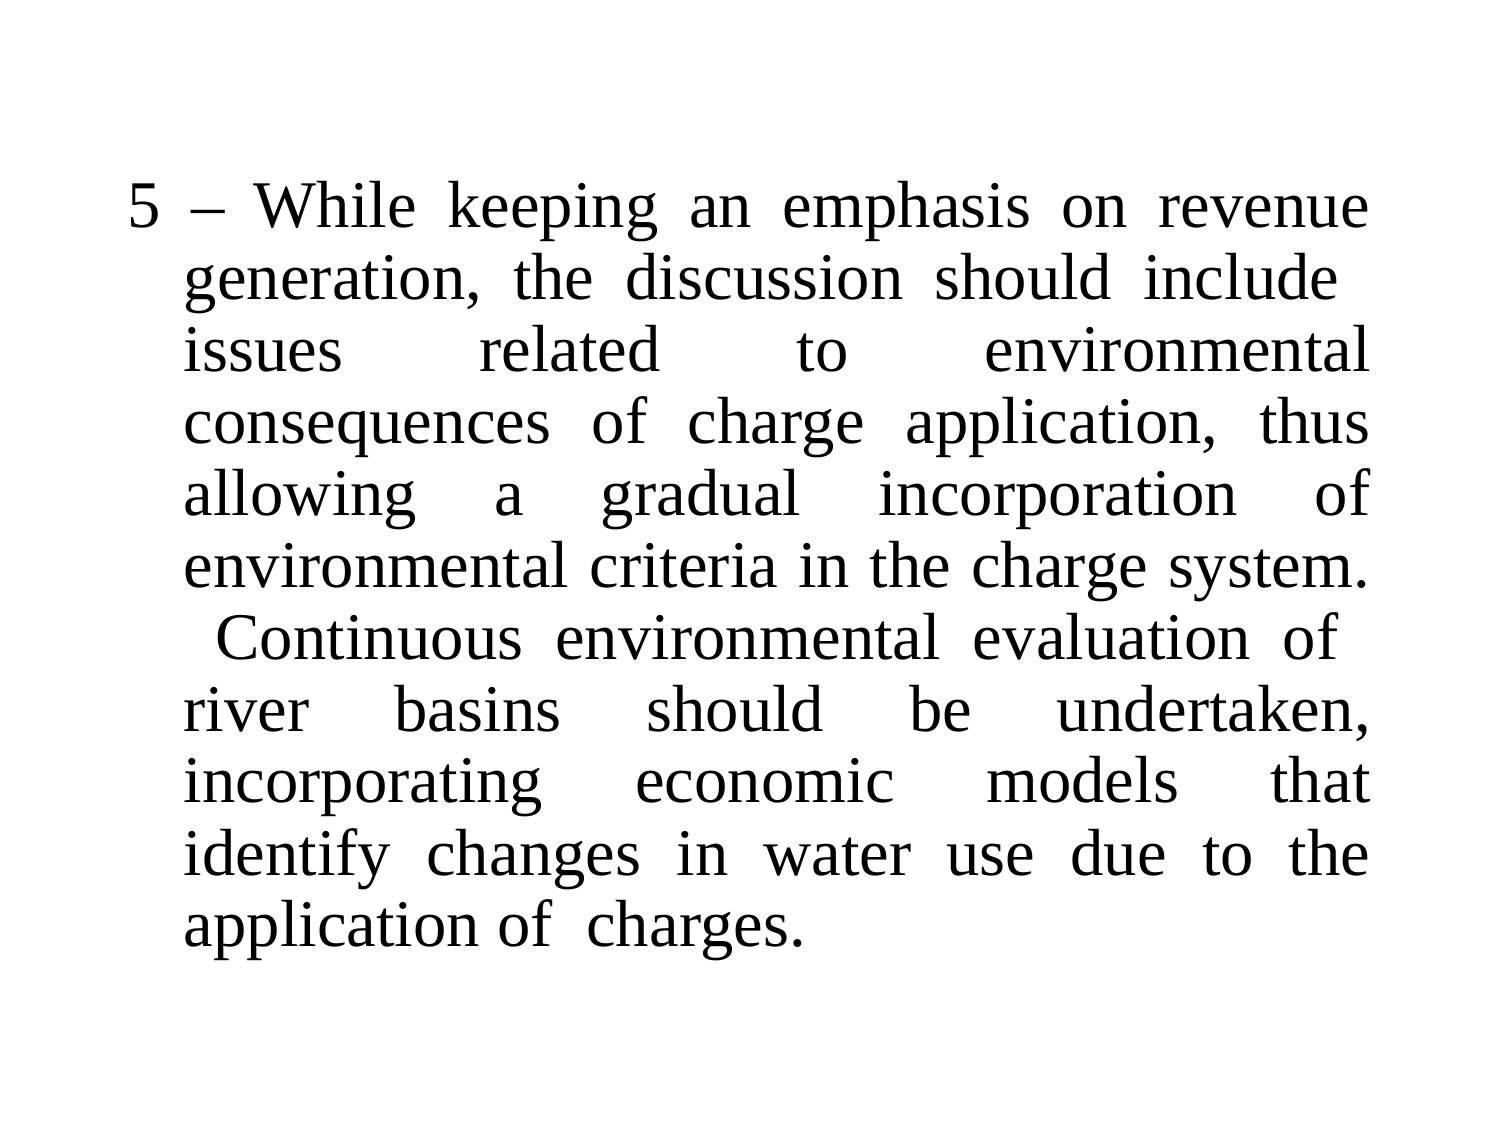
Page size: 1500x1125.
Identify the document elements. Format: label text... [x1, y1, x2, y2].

list 5 – While keeping an emphasis on revenue generation, the discussion should include issues related to environmental consequences of charge application, thus allowing a gradual incorporation of environmental criteria in the charge system. Continuous environmental evaluation of river basins should be undertaken, incorporating economic models that identify changes in water use due to the application of charges. [112, 162, 1388, 1001]
